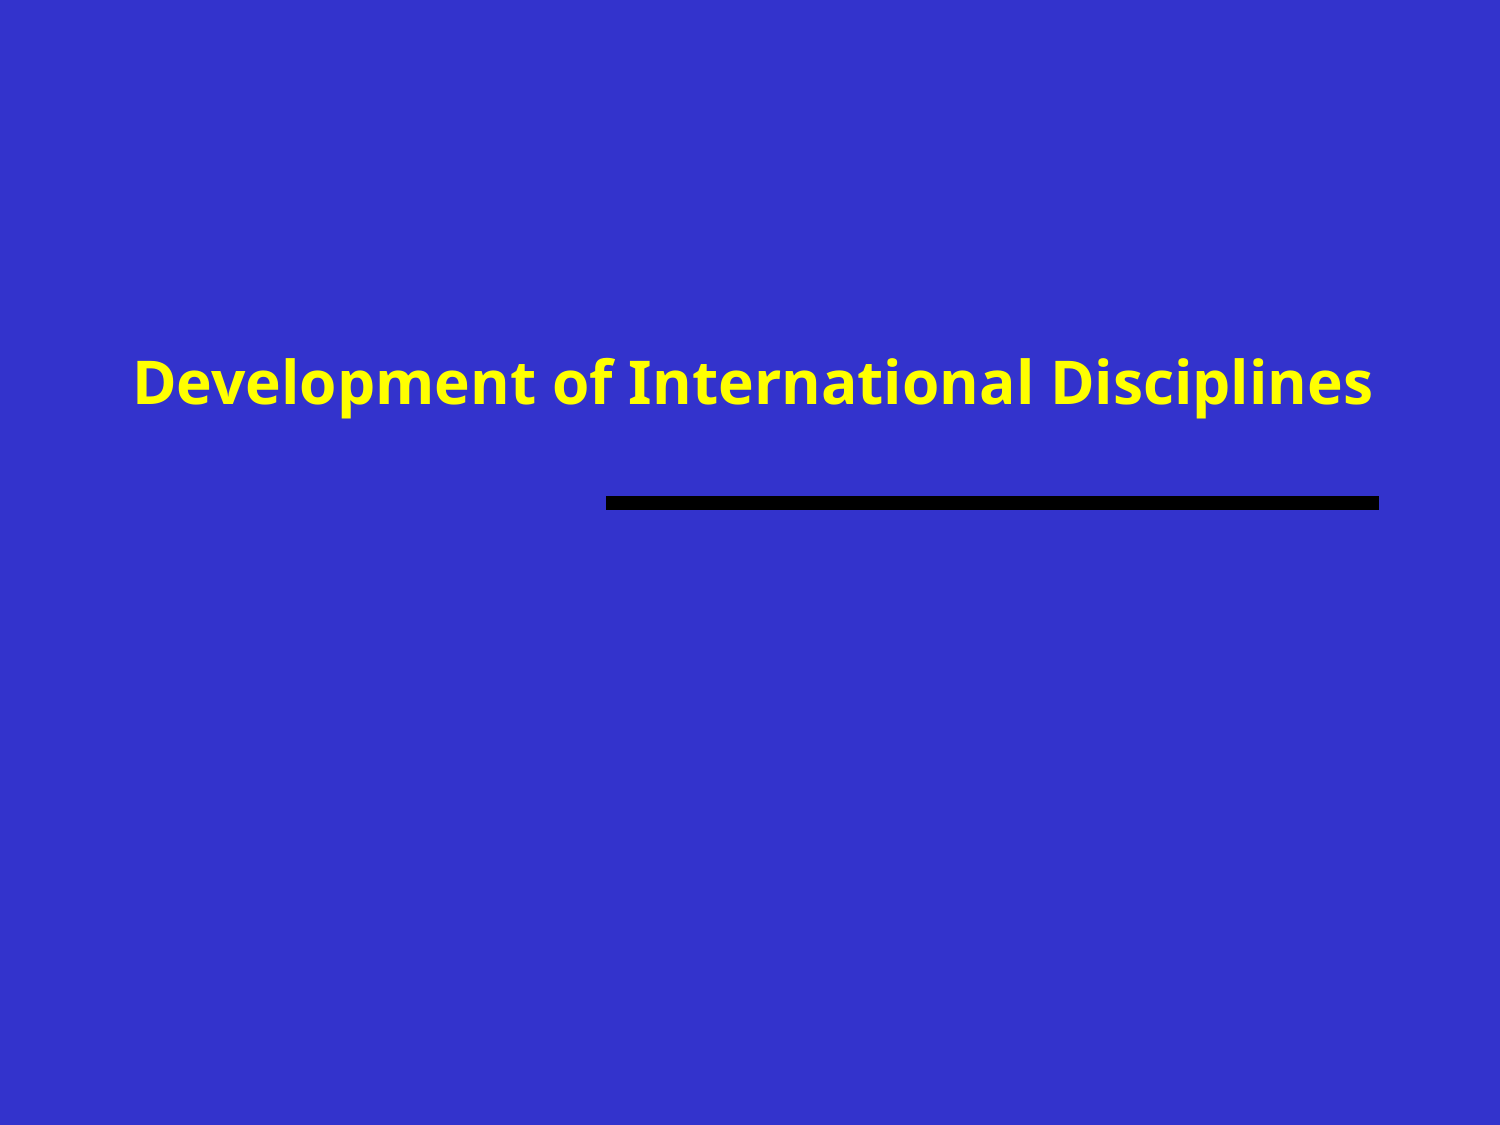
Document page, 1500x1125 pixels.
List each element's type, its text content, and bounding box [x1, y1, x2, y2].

text_box [606, 496, 1378, 510]
text_box Development of International Disciplines [99, 336, 1390, 425]
